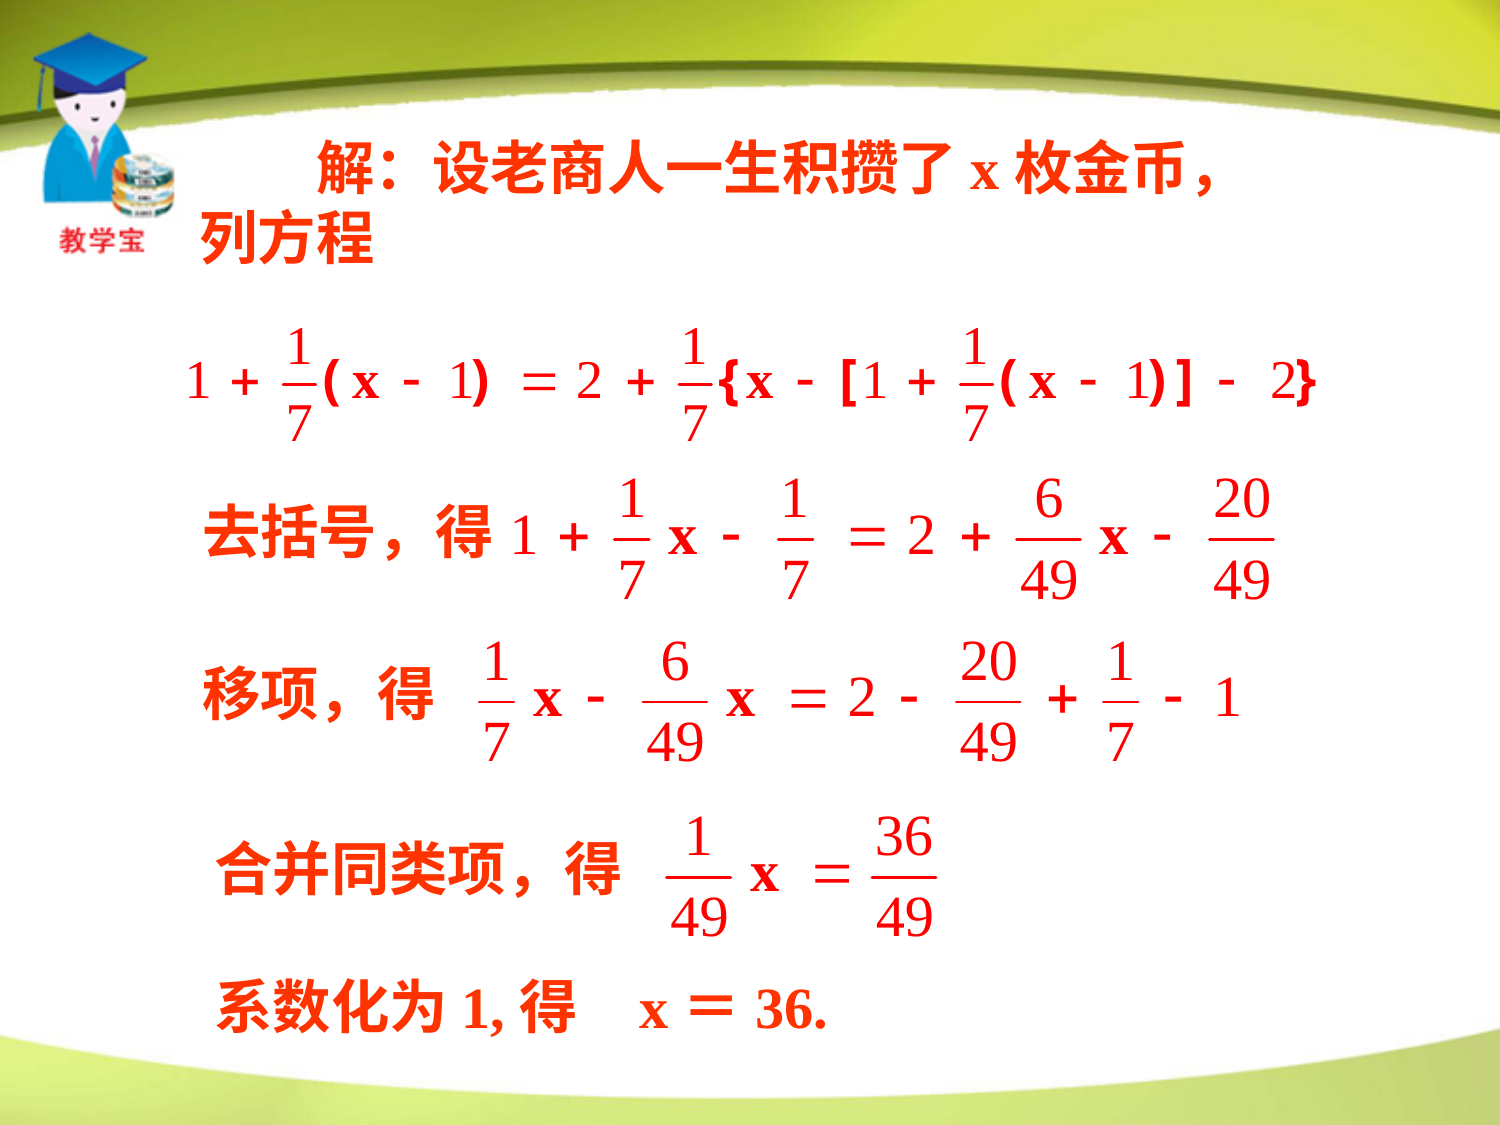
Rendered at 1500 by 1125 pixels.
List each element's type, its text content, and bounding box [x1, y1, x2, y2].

text_box 解：设老商人一生积攒了x枚金币， 列方程 [184, 123, 1280, 279]
text_box 移项，得 [187, 650, 469, 735]
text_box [474, 624, 1240, 769]
text_box 系数化为1,得 [199, 962, 624, 1048]
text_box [187, 312, 1317, 448]
text_box 去括号，得 [187, 487, 507, 573]
picture [0, 0, 1500, 1125]
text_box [662, 799, 942, 944]
text_box x＝36. [624, 962, 966, 1048]
text_box 合并同类项，得 [200, 825, 657, 910]
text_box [512, 462, 1280, 607]
